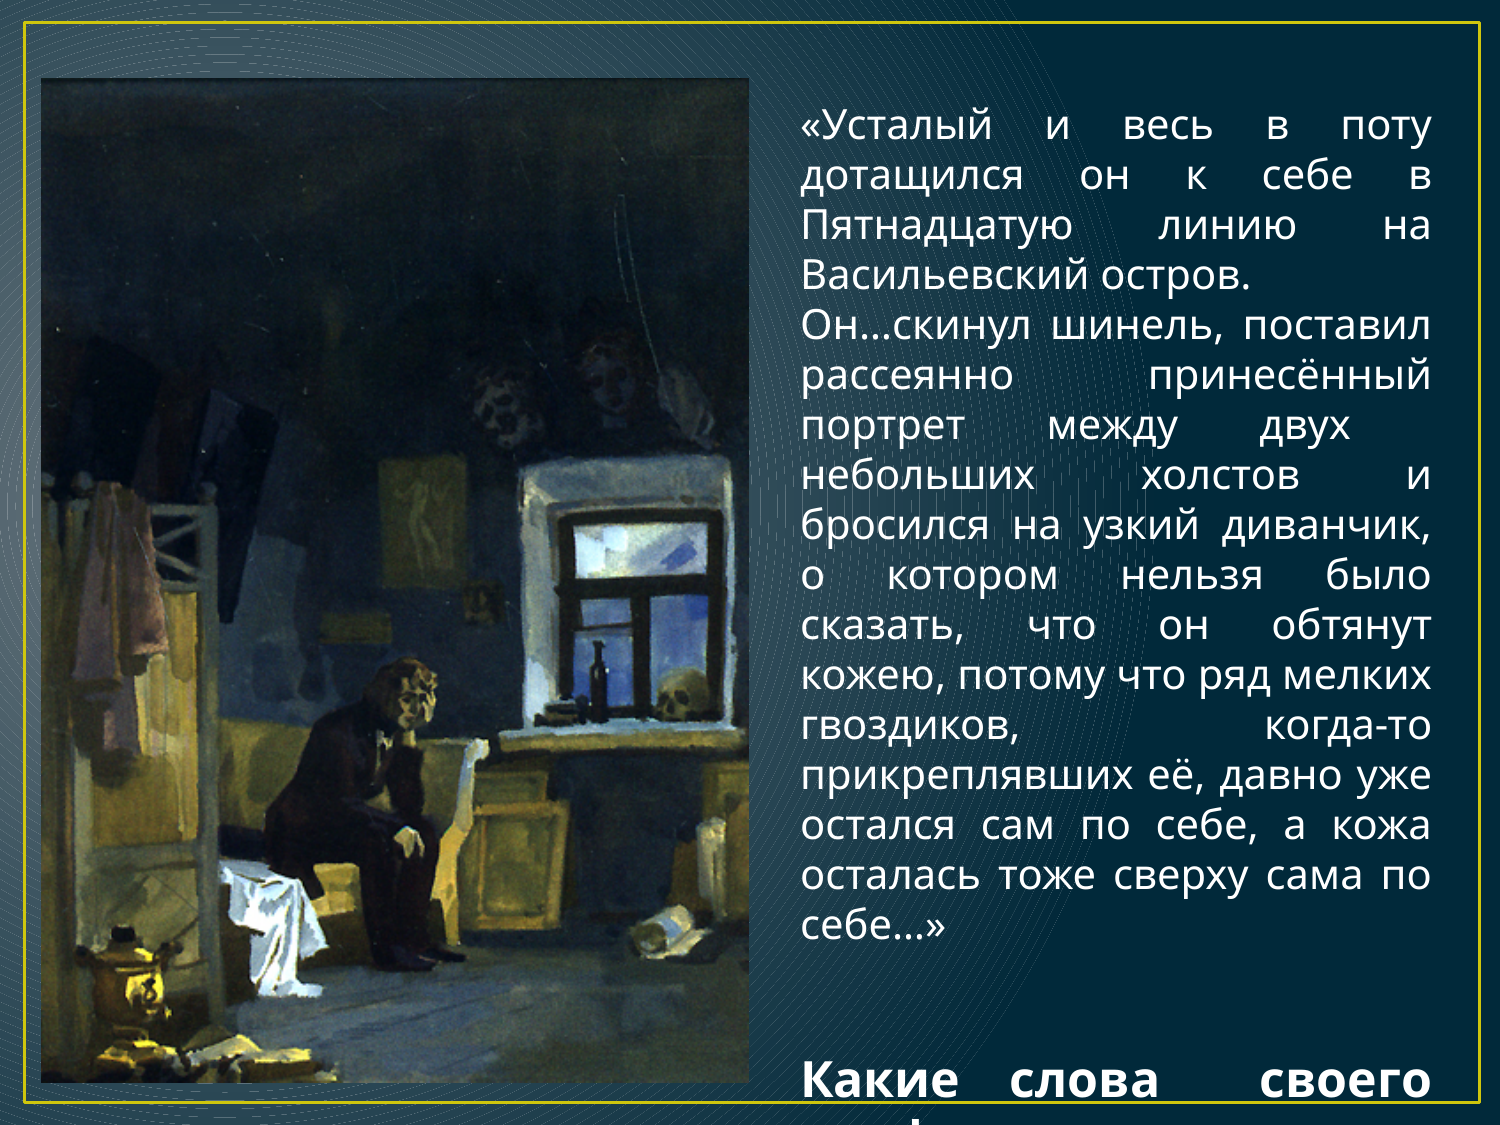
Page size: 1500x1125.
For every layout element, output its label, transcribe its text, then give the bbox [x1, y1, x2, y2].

picture [41, 77, 749, 1083]
text_box «Усталый и весь в поту дотащился он к себе в Пятнадцатую линию на Васильевский остров. Он…скинул шинель, поставил рассеянно принесённый портрет между двух небольших холстов и бросился на узкий диванчик, о котором нельзя было сказать, что он обтянут кожею, потому что ряд мелких гвоздиков, когда-то прикреплявших её, давно уже остался сам по себе, а кожа осталась тоже сверху сама по себе…» Какие слова своего профессора вспомнил Чартков в это мгновение? [785, 90, 1447, 1125]
